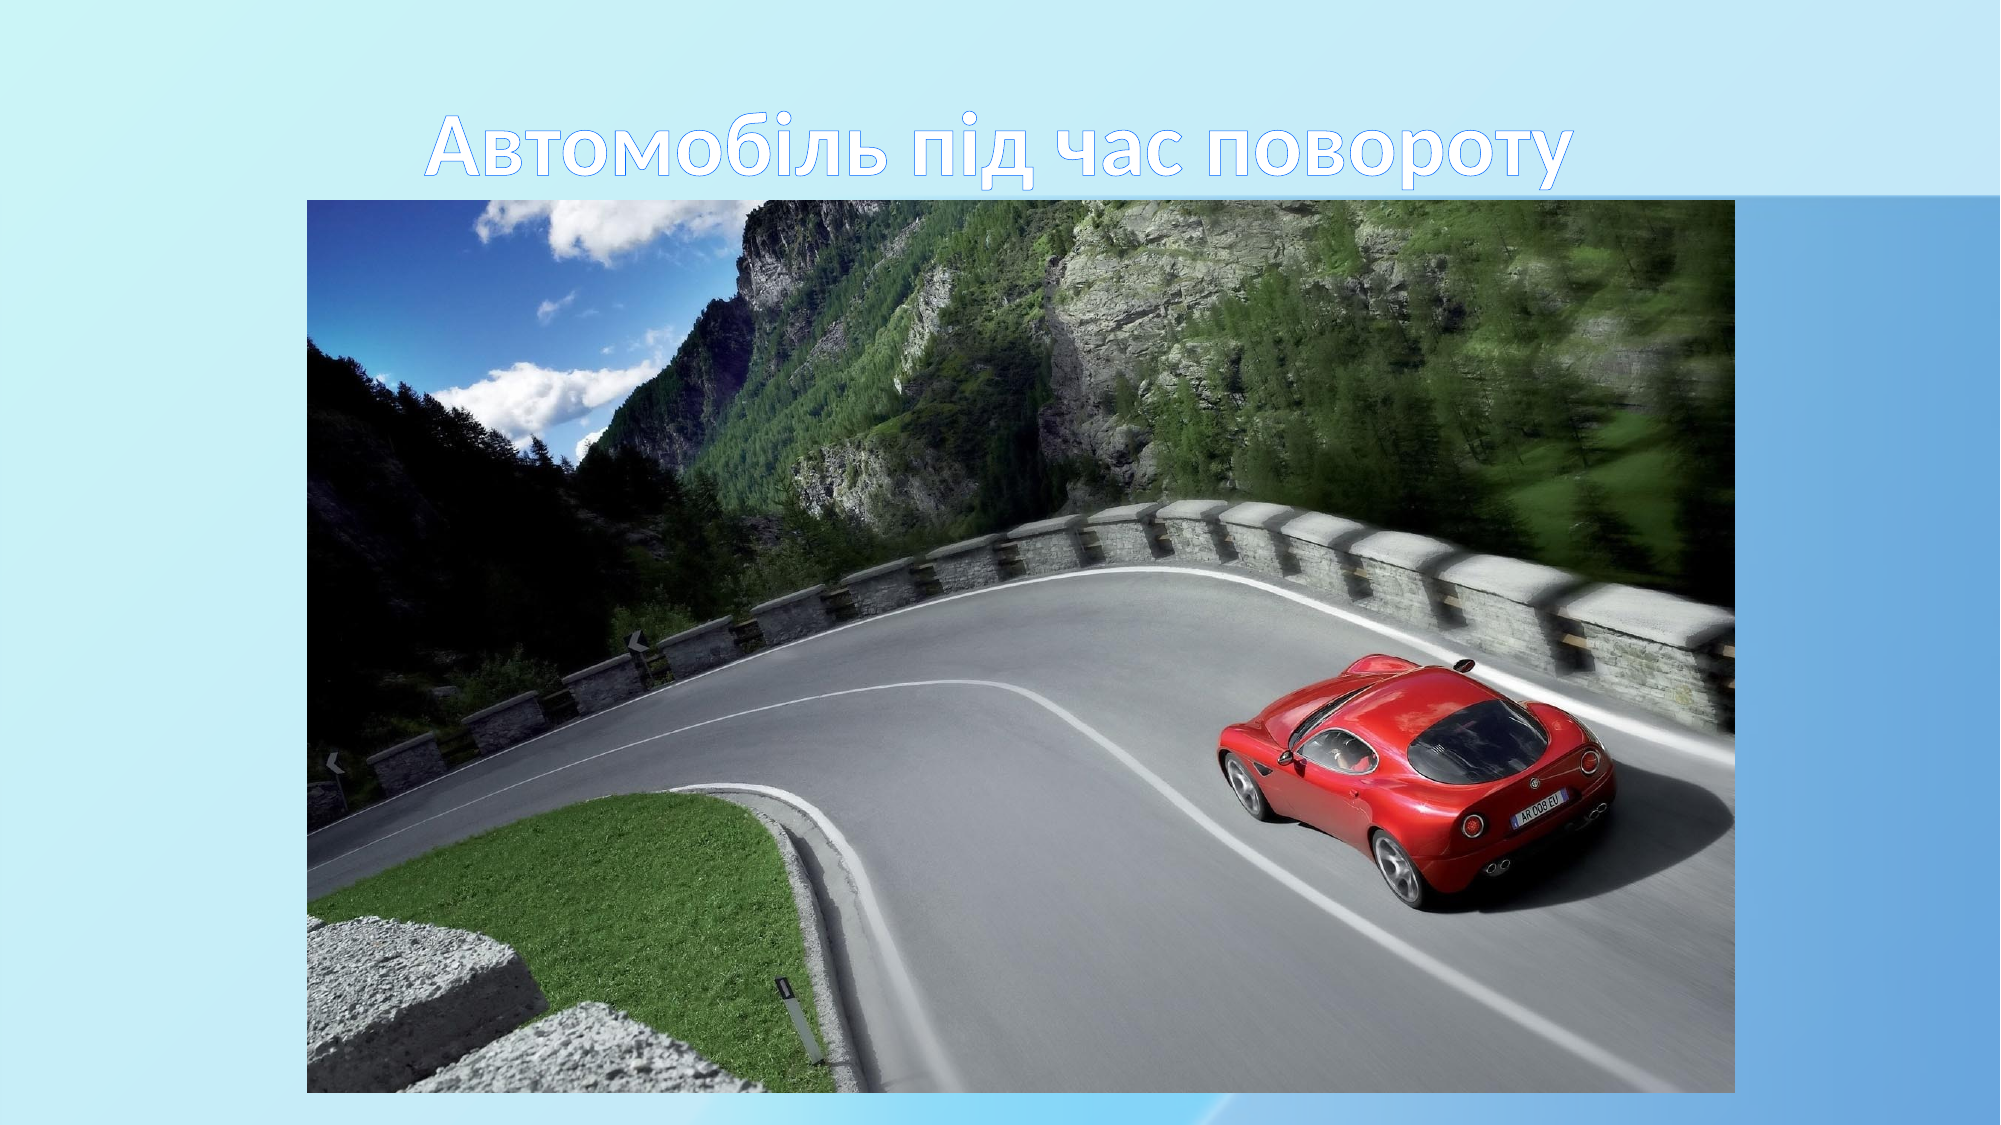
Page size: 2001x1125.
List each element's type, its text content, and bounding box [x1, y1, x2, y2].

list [306, 200, 1735, 1094]
picture [0, 0, 2000, 1125]
title Автомобіль під час повороту [99, 45, 1900, 233]
